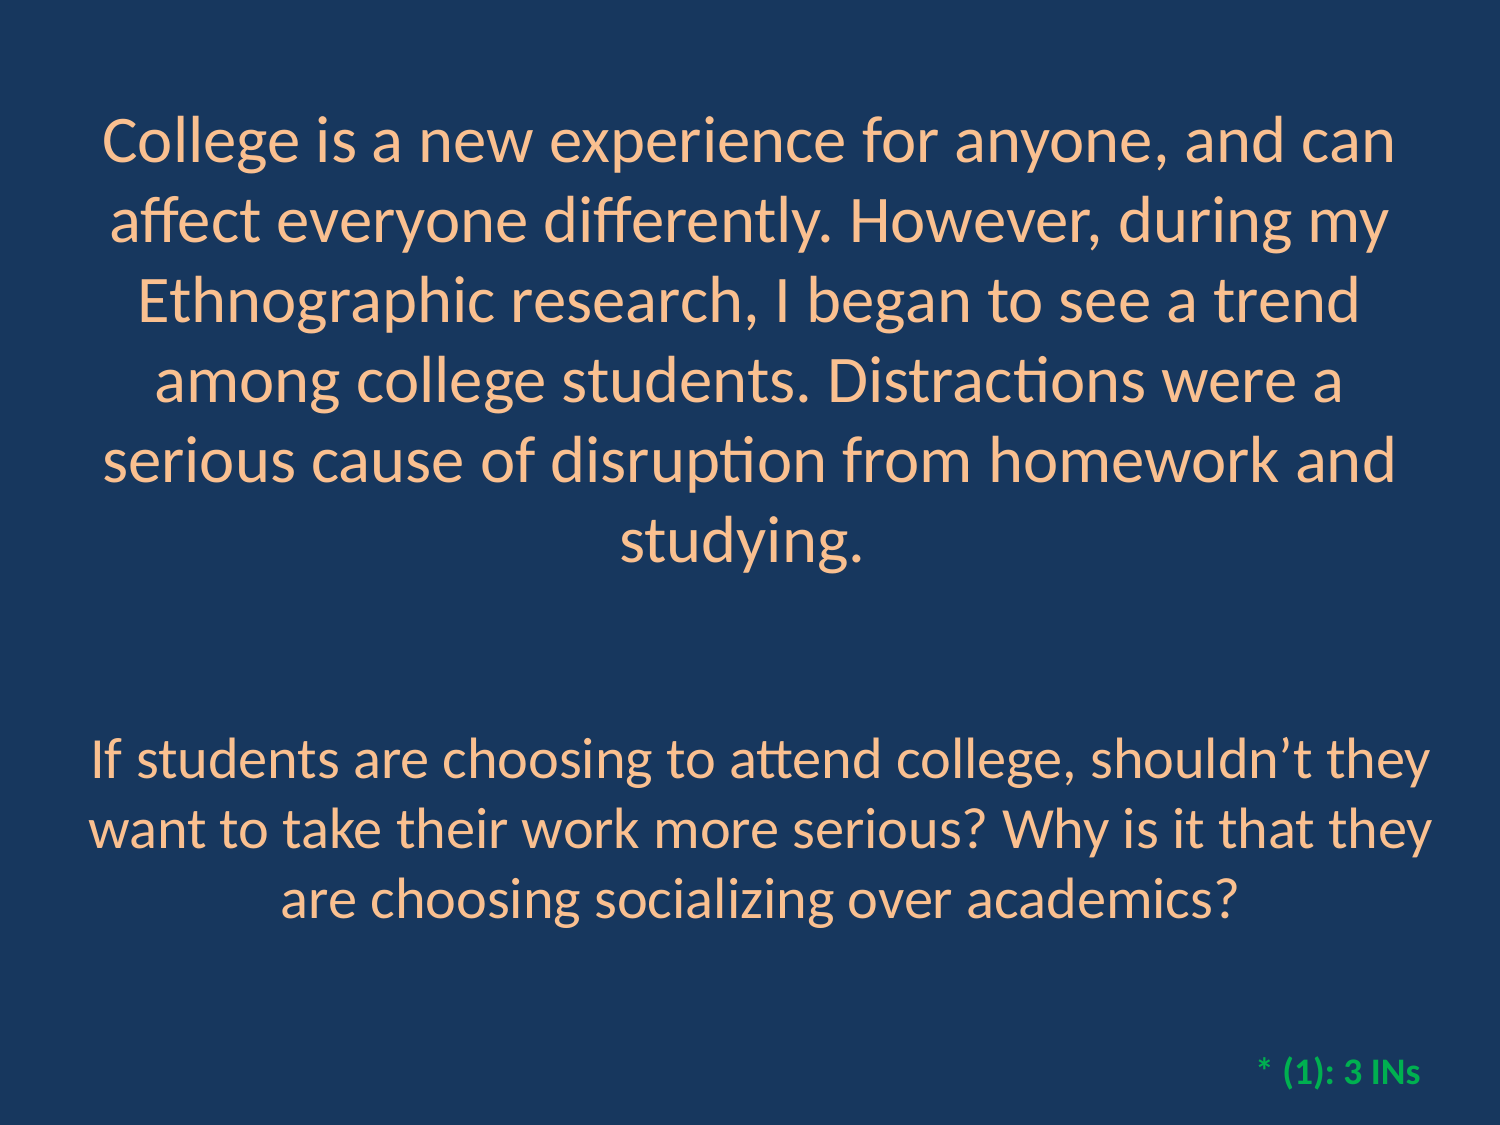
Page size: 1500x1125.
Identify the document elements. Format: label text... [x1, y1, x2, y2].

text_box * (1): 3 INs [1240, 1039, 1436, 1100]
text_box If students are choosing to attend college, shouldn’t they want to take their work more serious? Why is it that they are choosing socializing over academics? [55, 712, 1466, 938]
list College is a new experience for anyone, and can affect everyone differently. However, during my Ethnographic research, I began to see a trend among college students. Distractions were a serious cause of disruption from homework and studying. [75, 0, 1425, 712]
